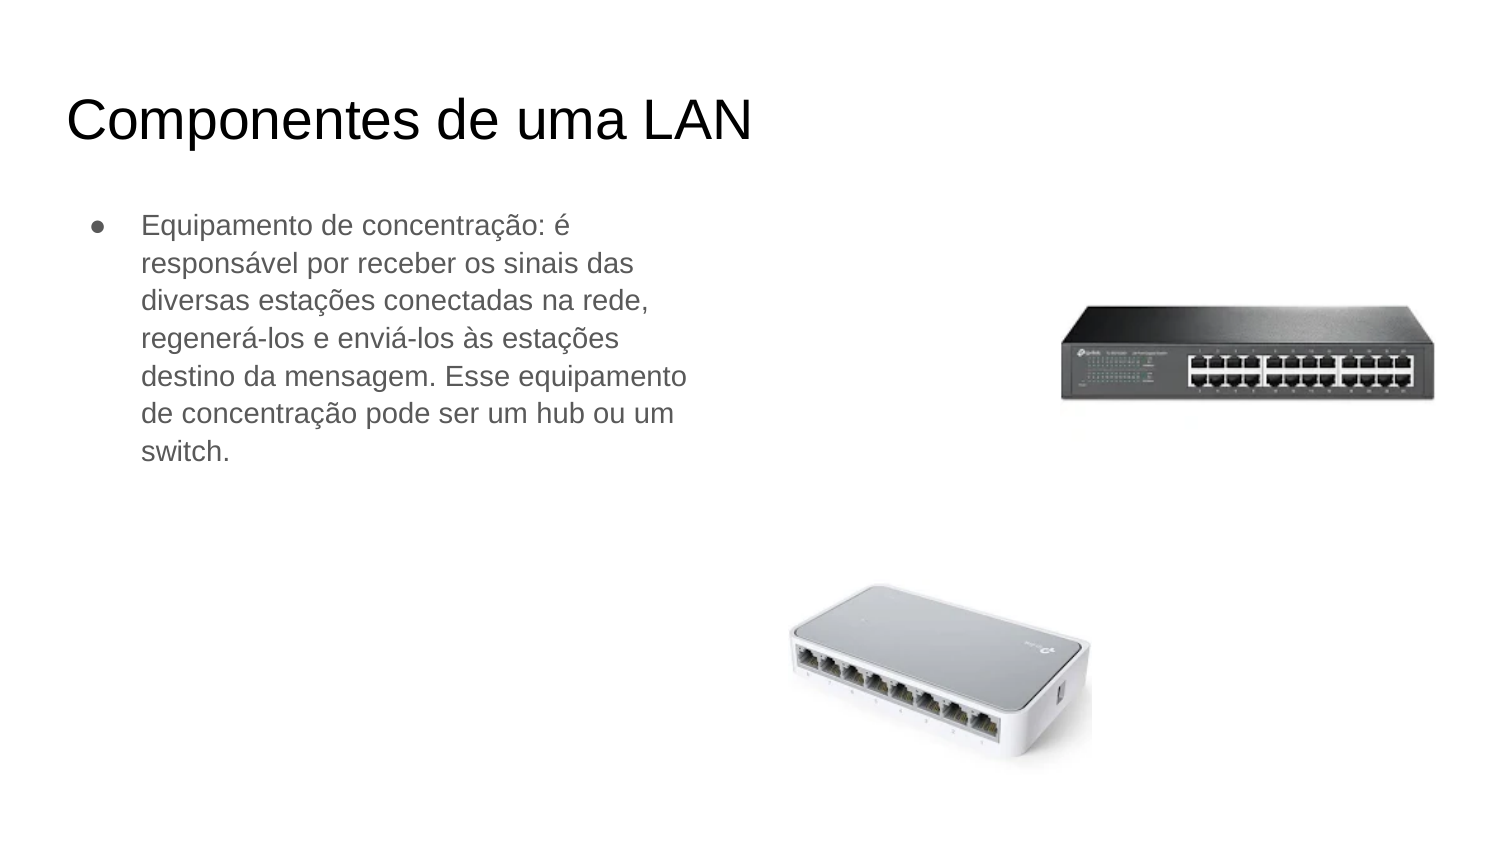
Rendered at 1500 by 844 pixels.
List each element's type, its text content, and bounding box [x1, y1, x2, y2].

picture [788, 166, 1436, 824]
title Componentes de uma LAN [51, 72, 1449, 167]
list Equipamento de concentração: é responsável por receber os sinais das diversas estações conectadas na rede, regenerá-los e enviá-los às estações destino da mensagem. Esse equipamento de concentração pode ser um hub ou um switch. [51, 189, 708, 750]
